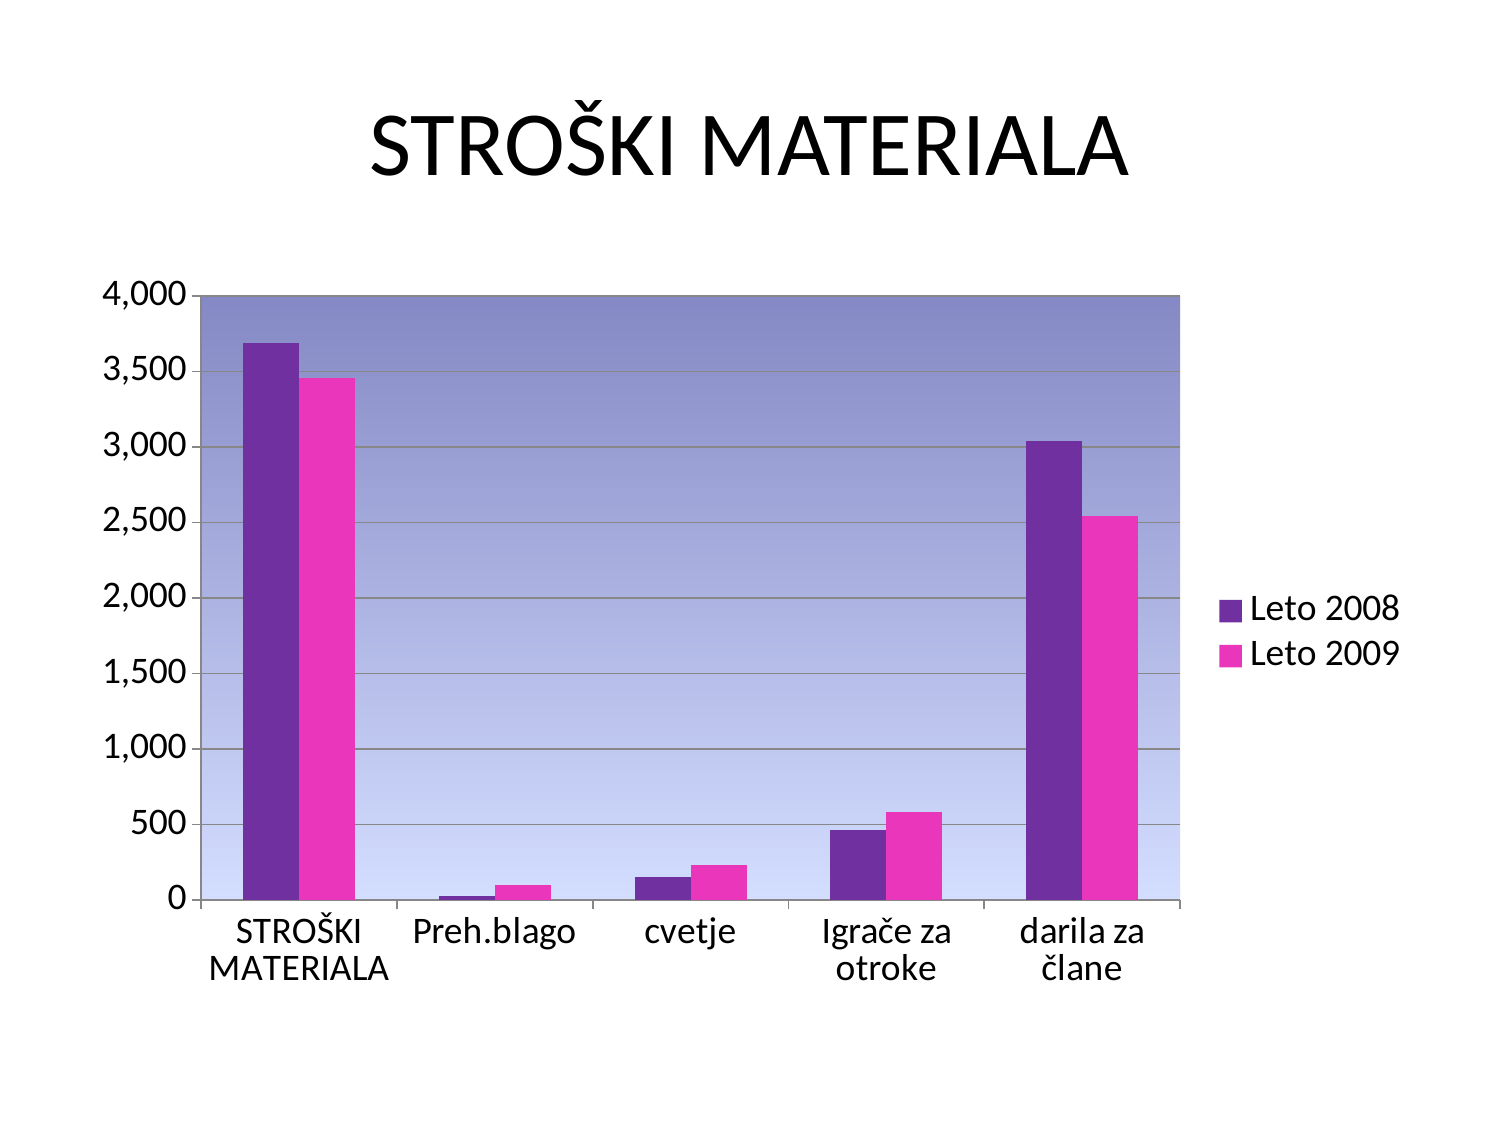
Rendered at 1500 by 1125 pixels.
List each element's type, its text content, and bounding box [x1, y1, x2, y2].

title STROŠKI MATERIALA [75, 45, 1425, 233]
chart [74, 262, 1426, 1006]
